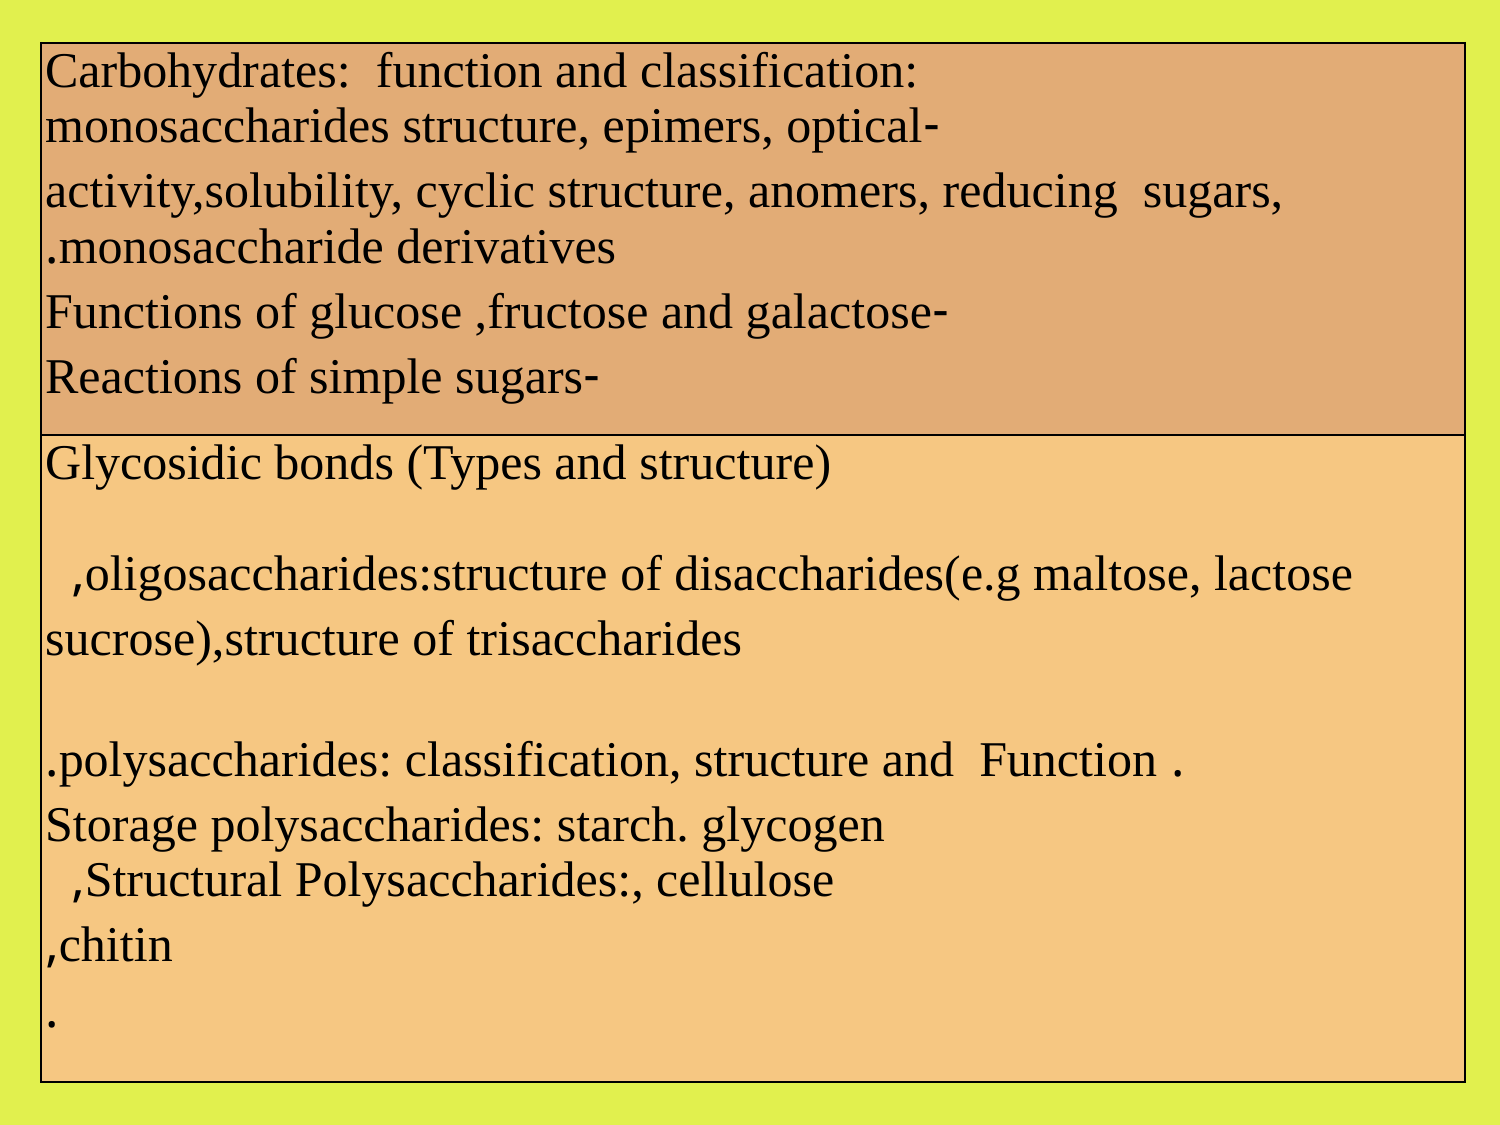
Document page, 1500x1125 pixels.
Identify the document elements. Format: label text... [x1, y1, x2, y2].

table_header Carbohydrates: function and classification: -monosaccharides structure, epimers, optical activity,solubility, cyclic structure, anomers, reducing sugars, monosaccharide derivatives. -Functions of glucose ,fructose and galactose -Reactions of simple sugars [42, 44, 1464, 434]
table_cell Glycosidic bonds (Types and structure) oligosaccharides:structure of disaccharides(e.g maltose, lactose, sucrose),structure of trisaccharides . polysaccharides: classification, structure and Function. Storage polysaccharides: starch. glycogen Structural Polysaccharides:, cellulose, chitin, . [42, 436, 1464, 1081]
